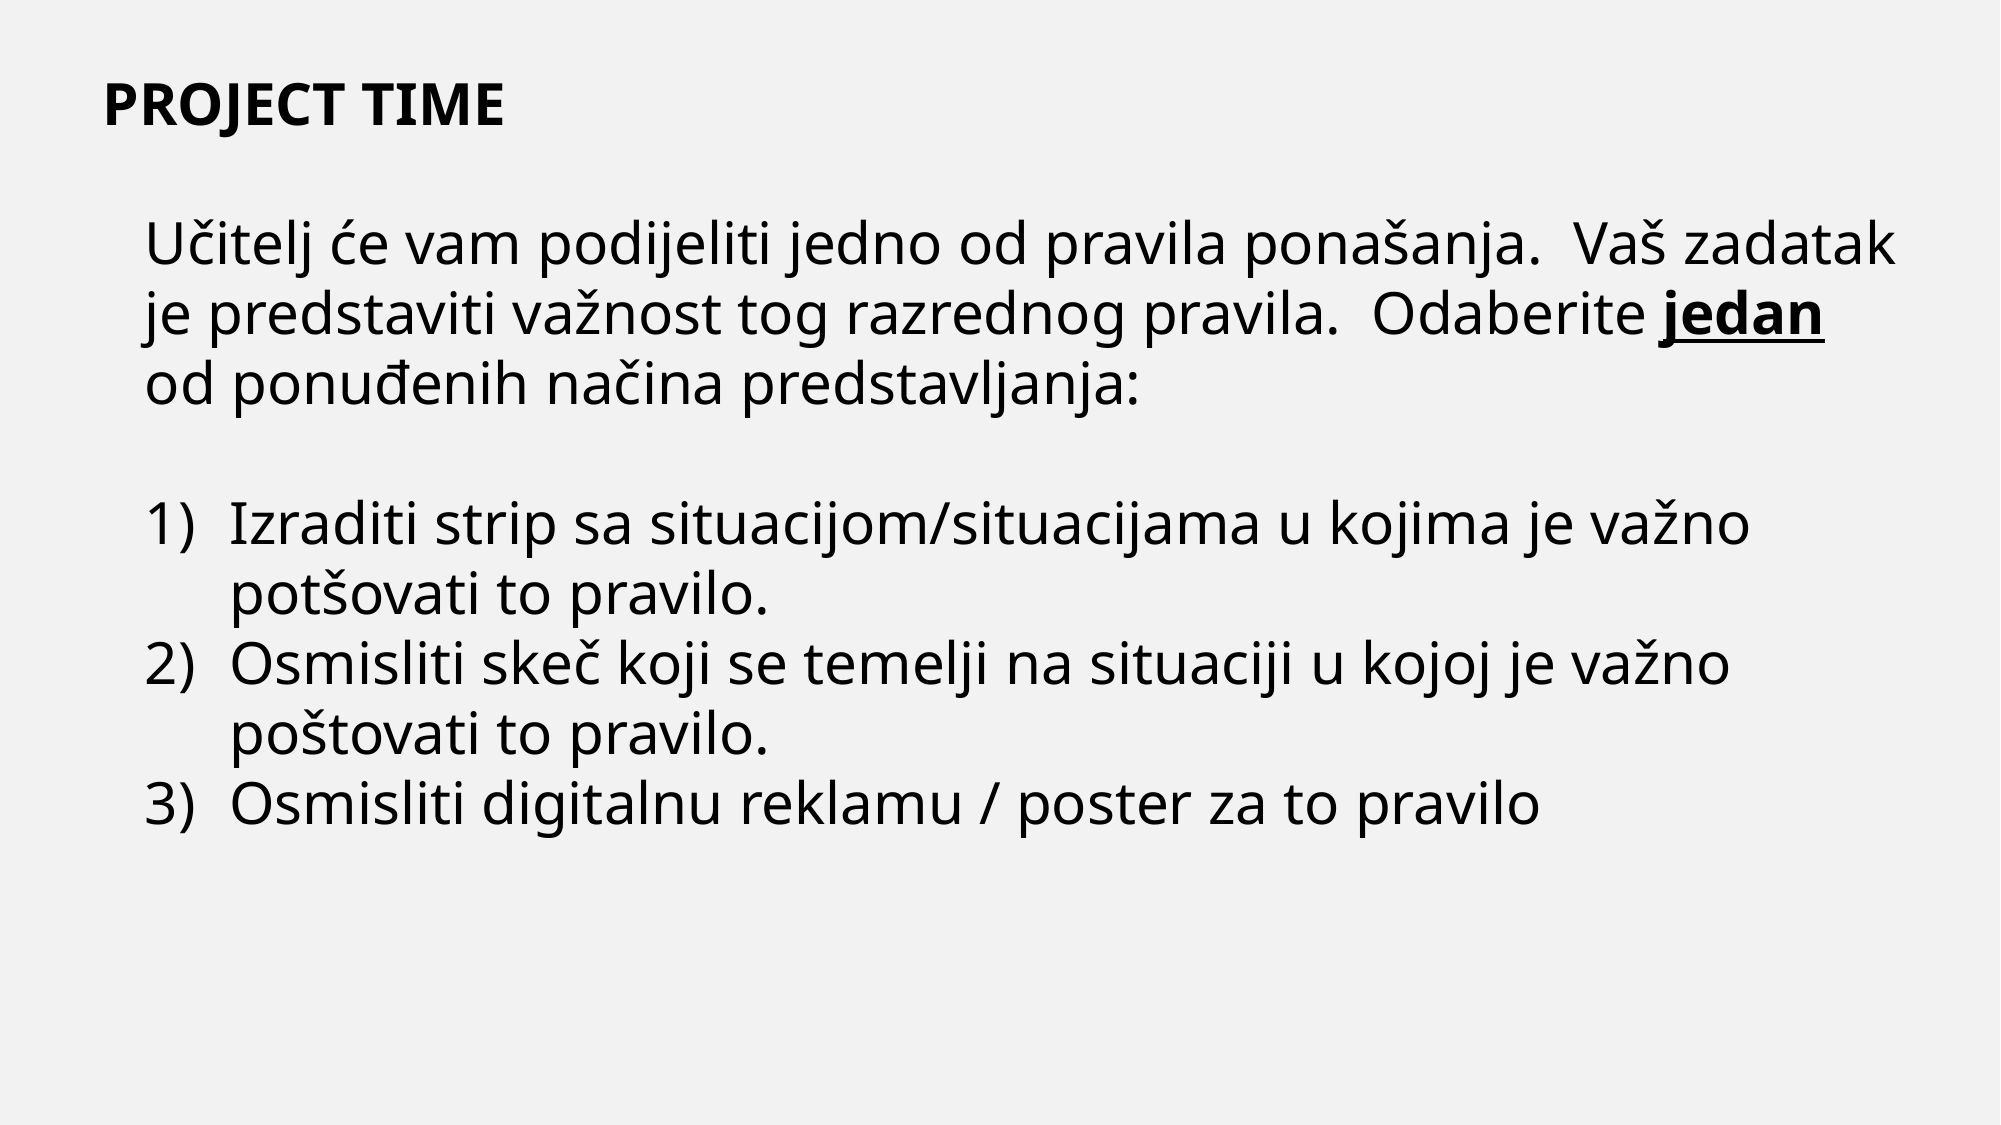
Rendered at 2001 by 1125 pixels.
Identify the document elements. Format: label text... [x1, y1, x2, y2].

text_box Učitelj će vam podijeliti jedno od pravila ponašanja. Vaš zadatak je predstaviti važnost tog razrednog pravila. Odaberite jedan od ponuđenih načina predstavljanja: Izraditi strip sa situacijom/situacijama u kojima je važno potšovati to pravilo. Osmisliti skeč koji se temelji na situaciji u kojoj je važno poštovati to pravilo. Osmisliti digitalnu reklamu / poster za to pravilo [130, 198, 1922, 844]
text_box PROJECT TIME [88, 59, 1348, 145]
